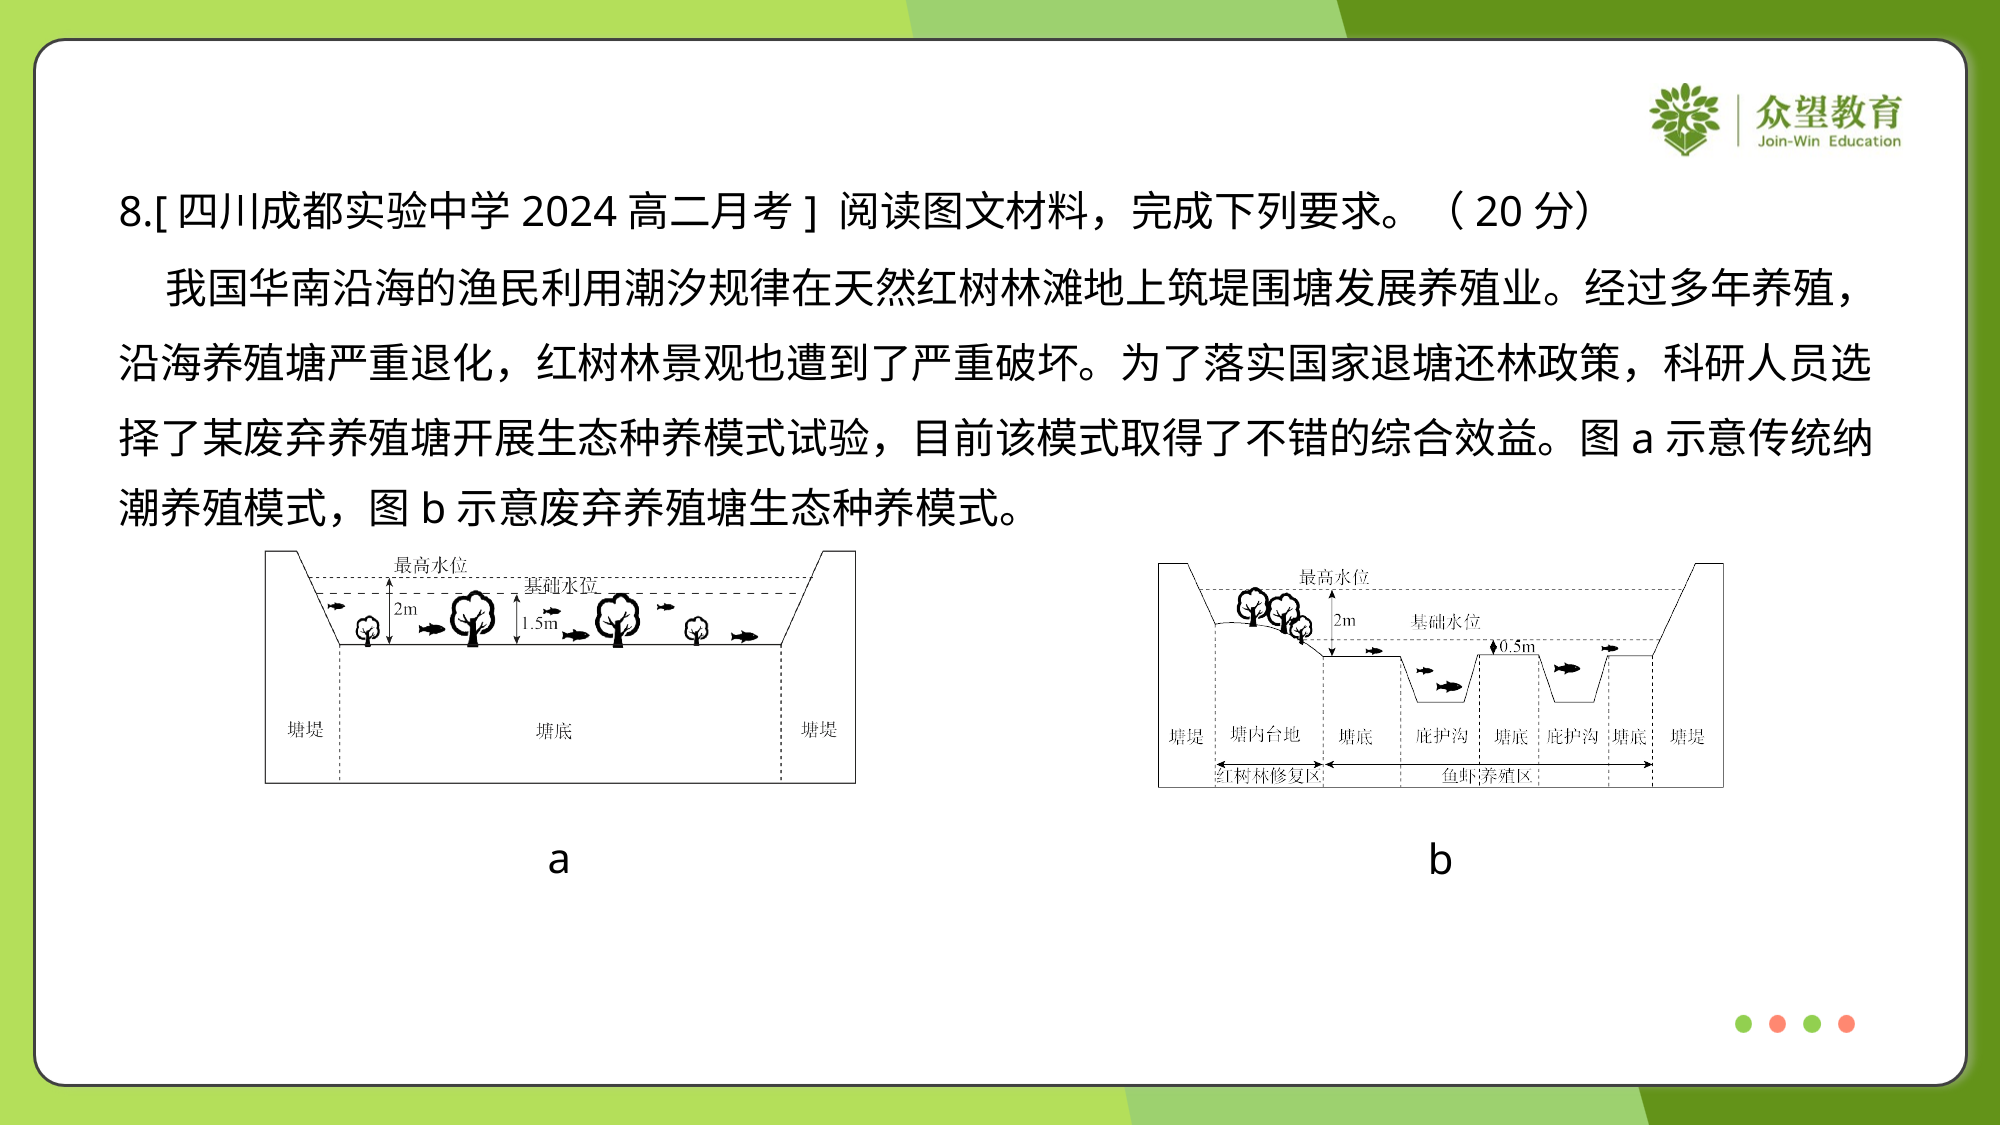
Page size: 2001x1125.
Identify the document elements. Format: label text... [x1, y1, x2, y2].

text_box b [1422, 807, 1459, 942]
text_box a [543, 806, 576, 940]
text_box 8.[四川成都实验中学2024高二月考] 阅读图文材料，完成下列要求。（20分） 我国华南沿海的渔民利用潮汐规律在天然红树林滩地上筑堤围塘发展养殖业。经过多年养殖， 沿海养殖塘严重退化，红树林景观也遭到了严重破坏。为了落实国家退塘还林政策，科研人员选 择了某废弃养殖塘开展生态种养模式试验，目前该模式取得了不错的综合效益。图a示意传统纳 潮养殖模式，图b示意废弃养殖塘生态种养模式。 [118, 159, 1883, 525]
picture [0, 0, 2000, 1125]
